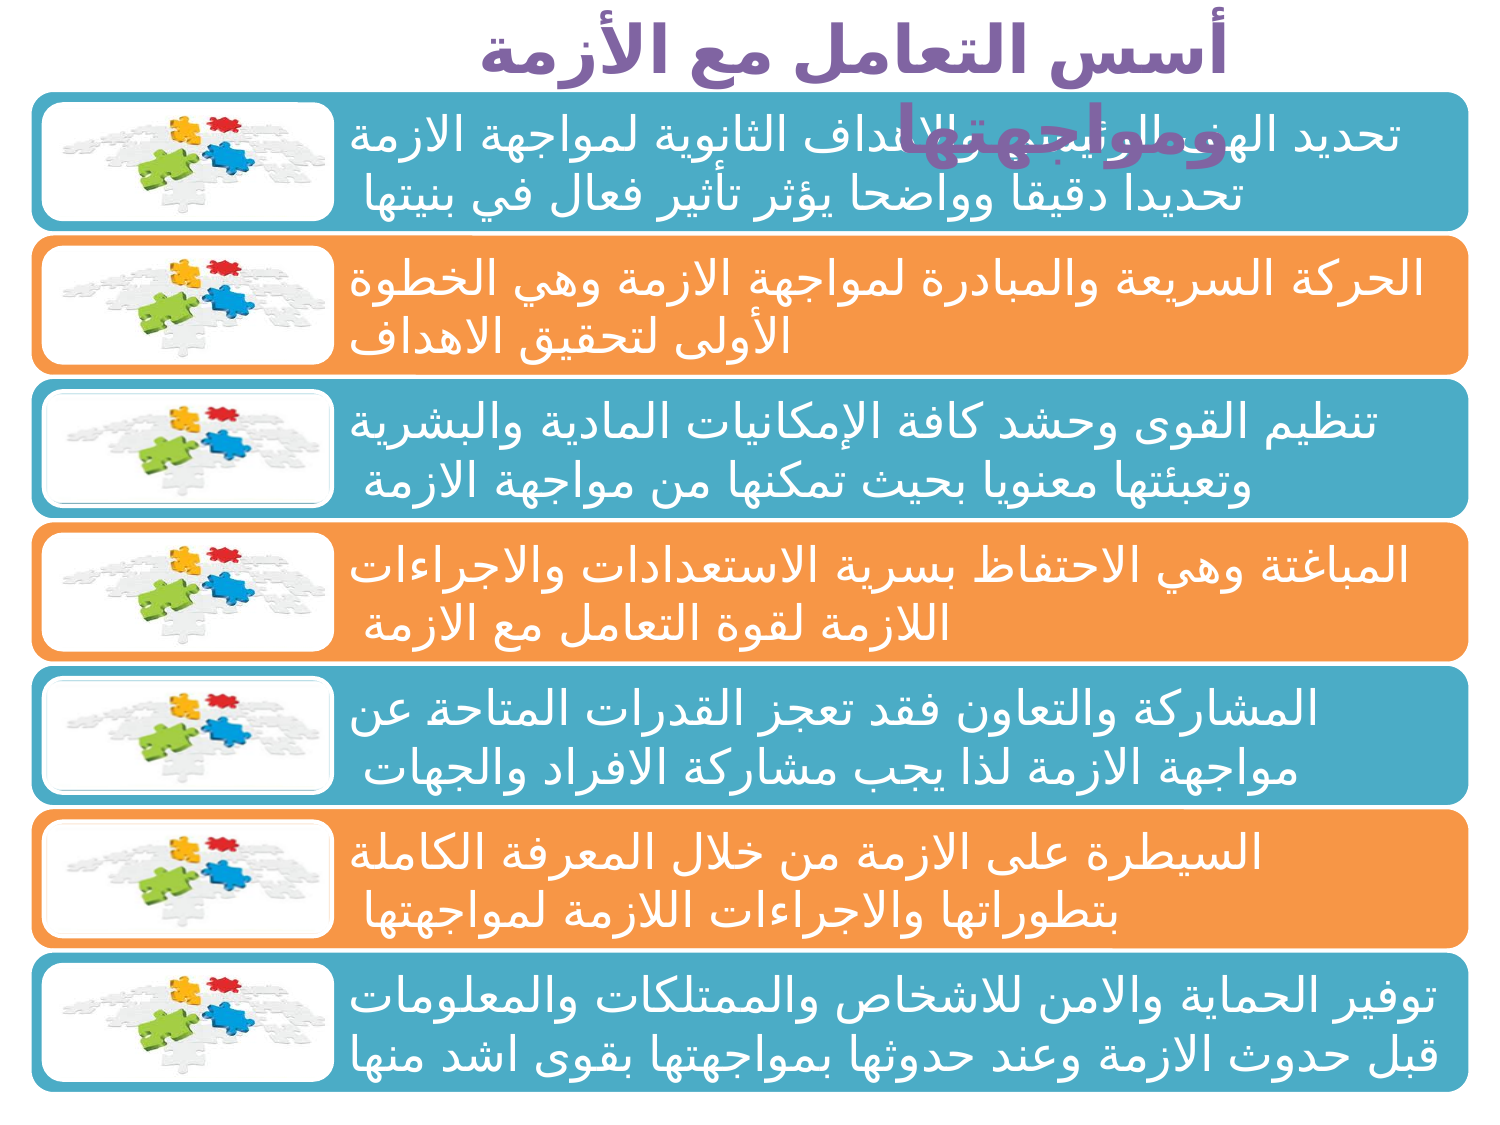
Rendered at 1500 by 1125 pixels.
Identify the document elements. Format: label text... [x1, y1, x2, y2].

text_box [29, 89, 1471, 1095]
text_box أسس التعامل مع الأزمة ومواجهتها [301, 0, 1247, 88]
